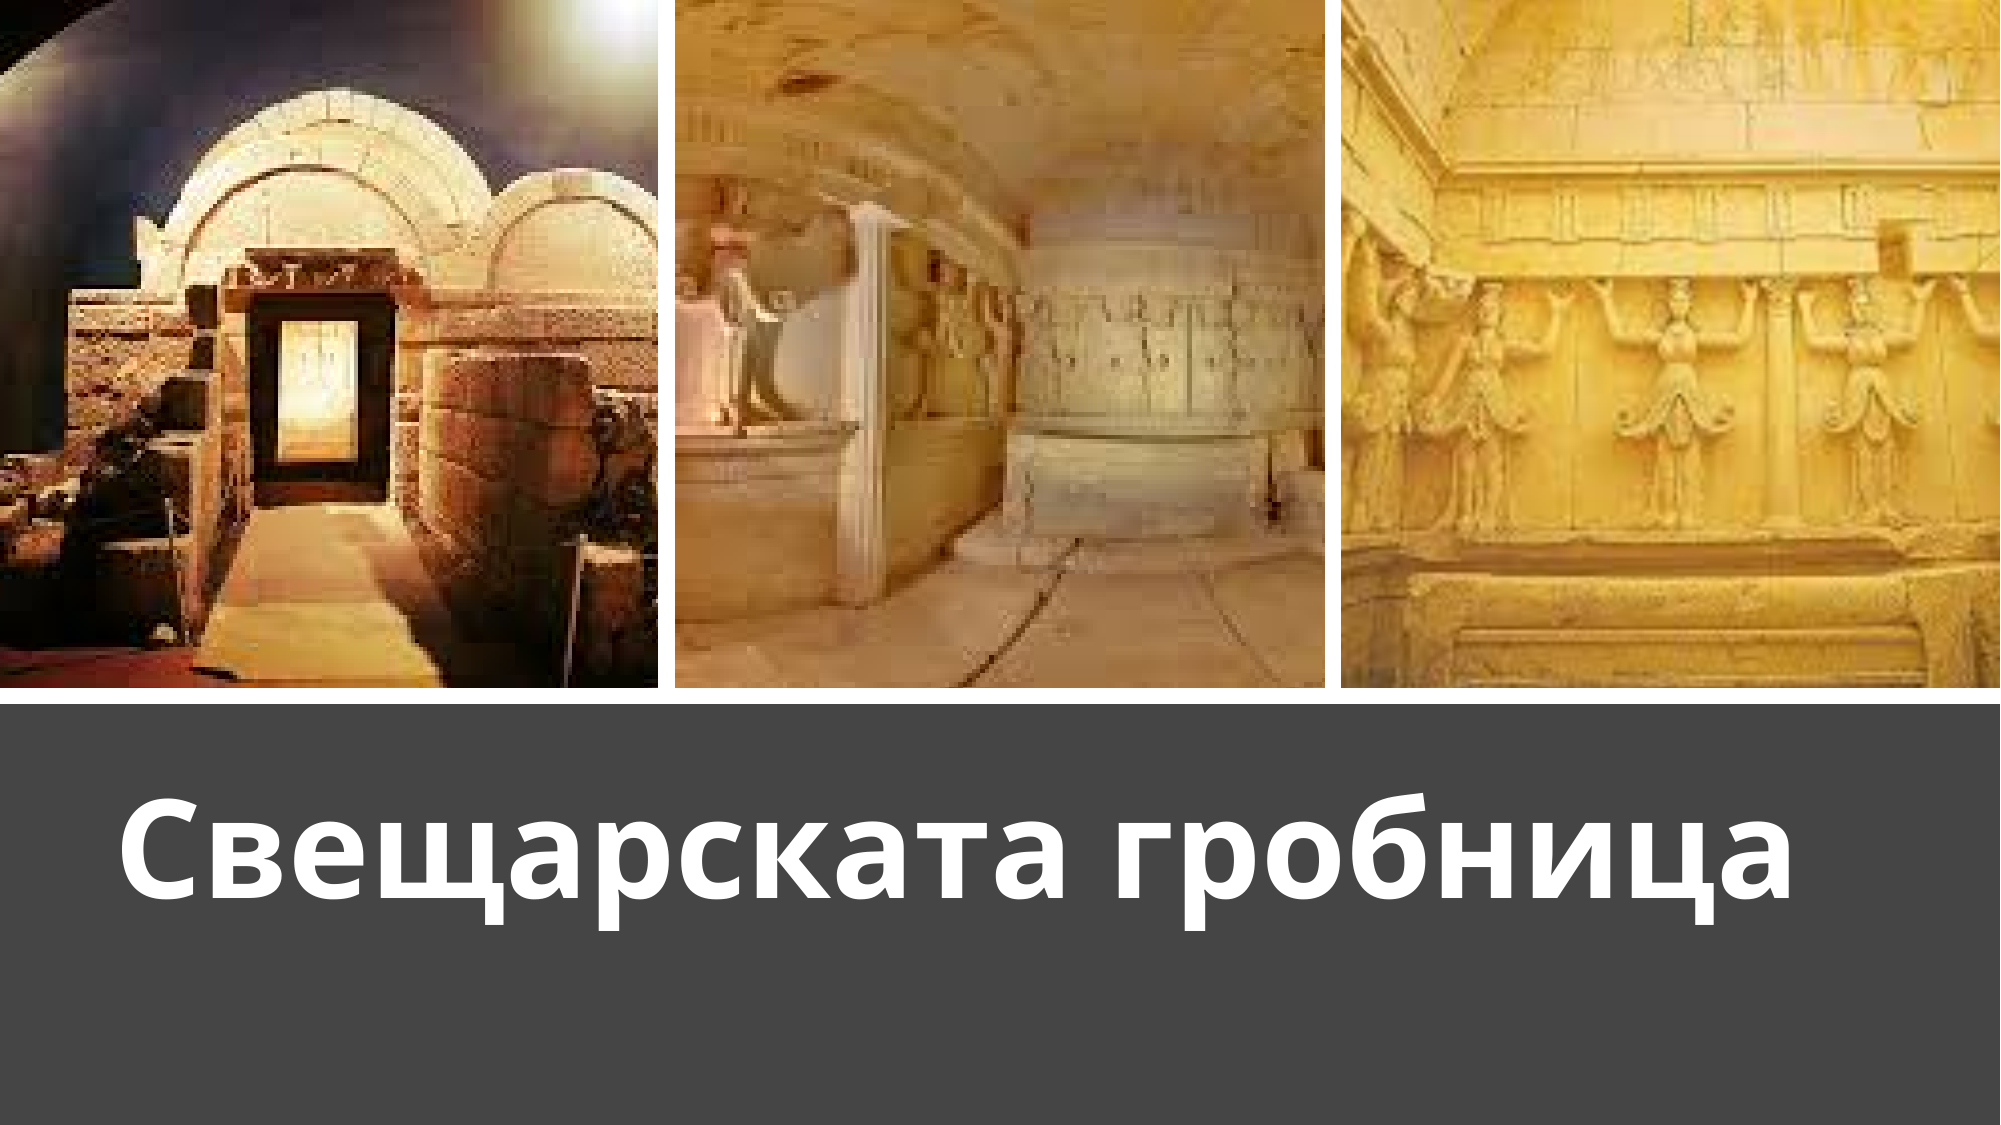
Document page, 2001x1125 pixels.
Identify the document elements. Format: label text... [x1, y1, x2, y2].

picture [1334, 0, 2000, 695]
picture [0, 0, 666, 695]
title Свещарската гробница [99, 719, 1892, 936]
picture [670, 0, 1332, 695]
